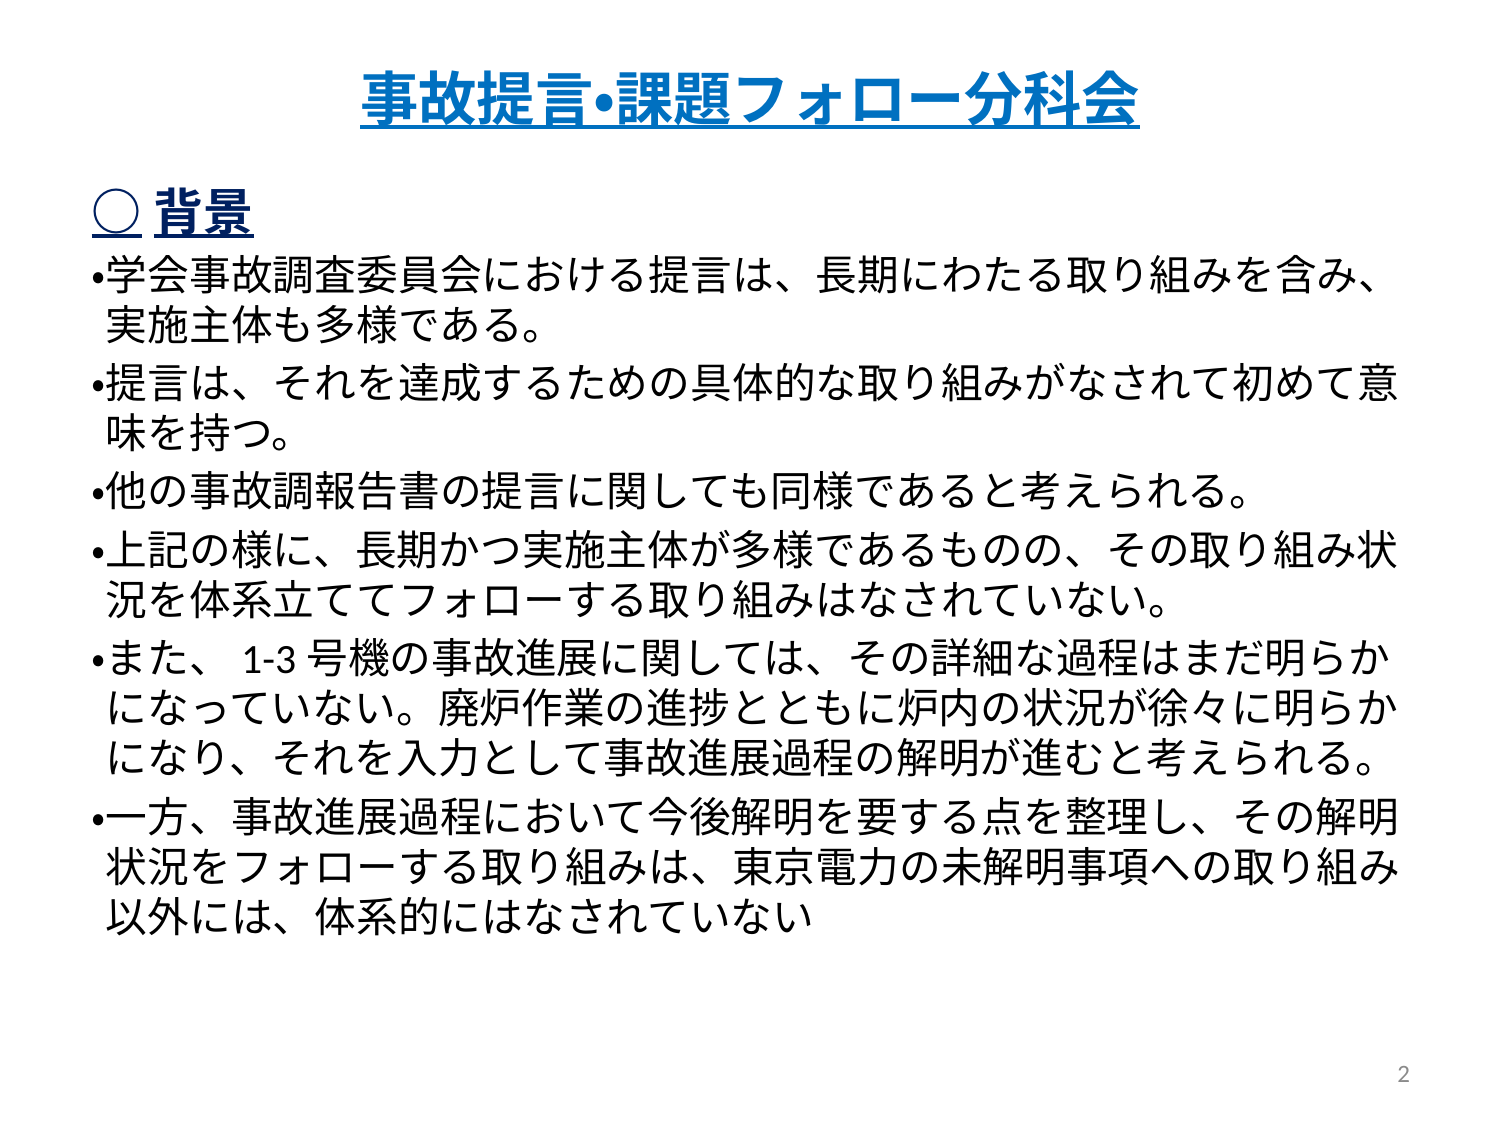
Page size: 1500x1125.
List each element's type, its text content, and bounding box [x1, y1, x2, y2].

slide_number 2 [1074, 1042, 1425, 1103]
title 事故提言・課題フォロー分科会 [75, 45, 1425, 149]
list ○背景 ・学会事故調査委員会における提言は、長期にわたる取り組みを含み、実施主体も多様である。 ・提言は、それを達成するための具体的な取り組みがなされて初めて意味を持つ。 ・他の事故調報告書の提言に関しても同様であると考えられる。 ・上記の様に、長期かつ実施主体が多様であるものの、その取り組み状況を体系立ててフォローする取り組みはなされていない。 ・また、1-3号機の事故進展に関しては、その詳細な過程はまだ明らかになっていない。廃炉作業の進捗とともに炉内の状況が徐々に明らかになり、それを入力として事故進展過程の解明が進むと考えられる。 ・一方、事故進展過程において今後解明を要する点を整理し、その解明状況をフォローする取り組みは、東京電力の未解明事項への取り組み以外には、体系的にはなされていない [76, 172, 1427, 1007]
